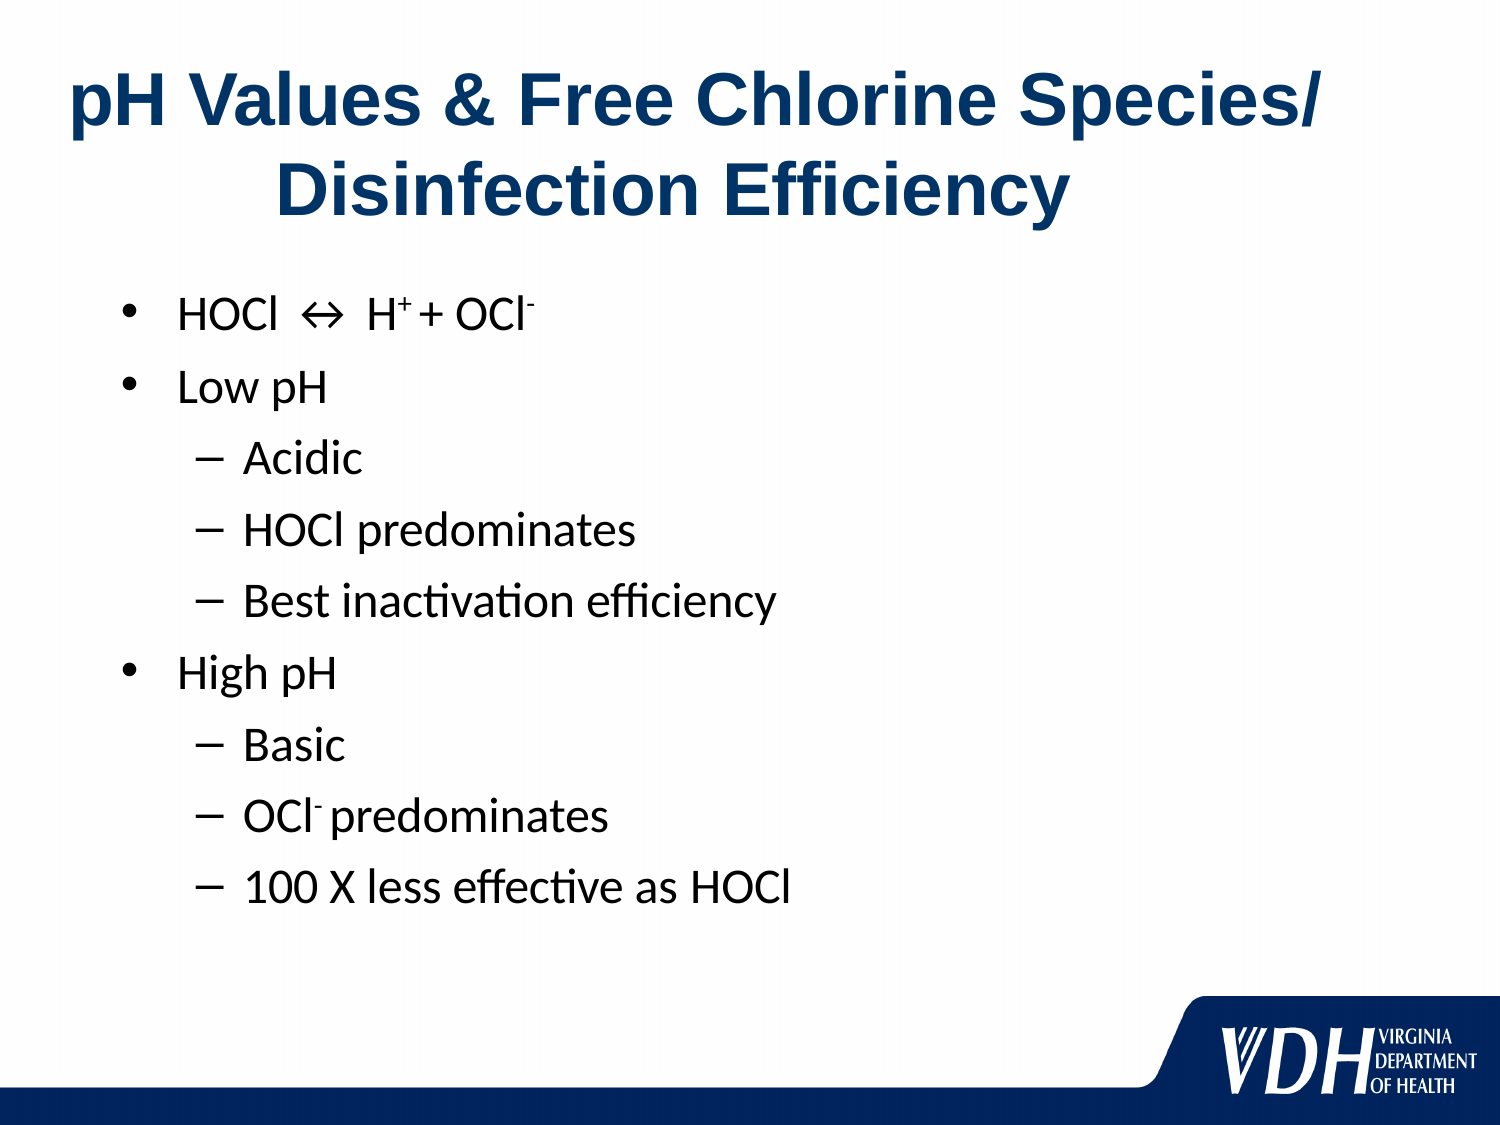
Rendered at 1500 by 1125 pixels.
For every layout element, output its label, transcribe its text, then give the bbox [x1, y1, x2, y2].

title pH Values & Free Chlorine Species/ Disinfection Efficiency [0, 25, 1340, 235]
picture [0, 0, 1500, 1125]
text_box HOCl ↔ H+ + OCl- Low pH Acidic HOCl predominates Best inactivation efficiency High pH Basic OCl- predominates 100 X less effective as HOCl [112, 265, 838, 914]
